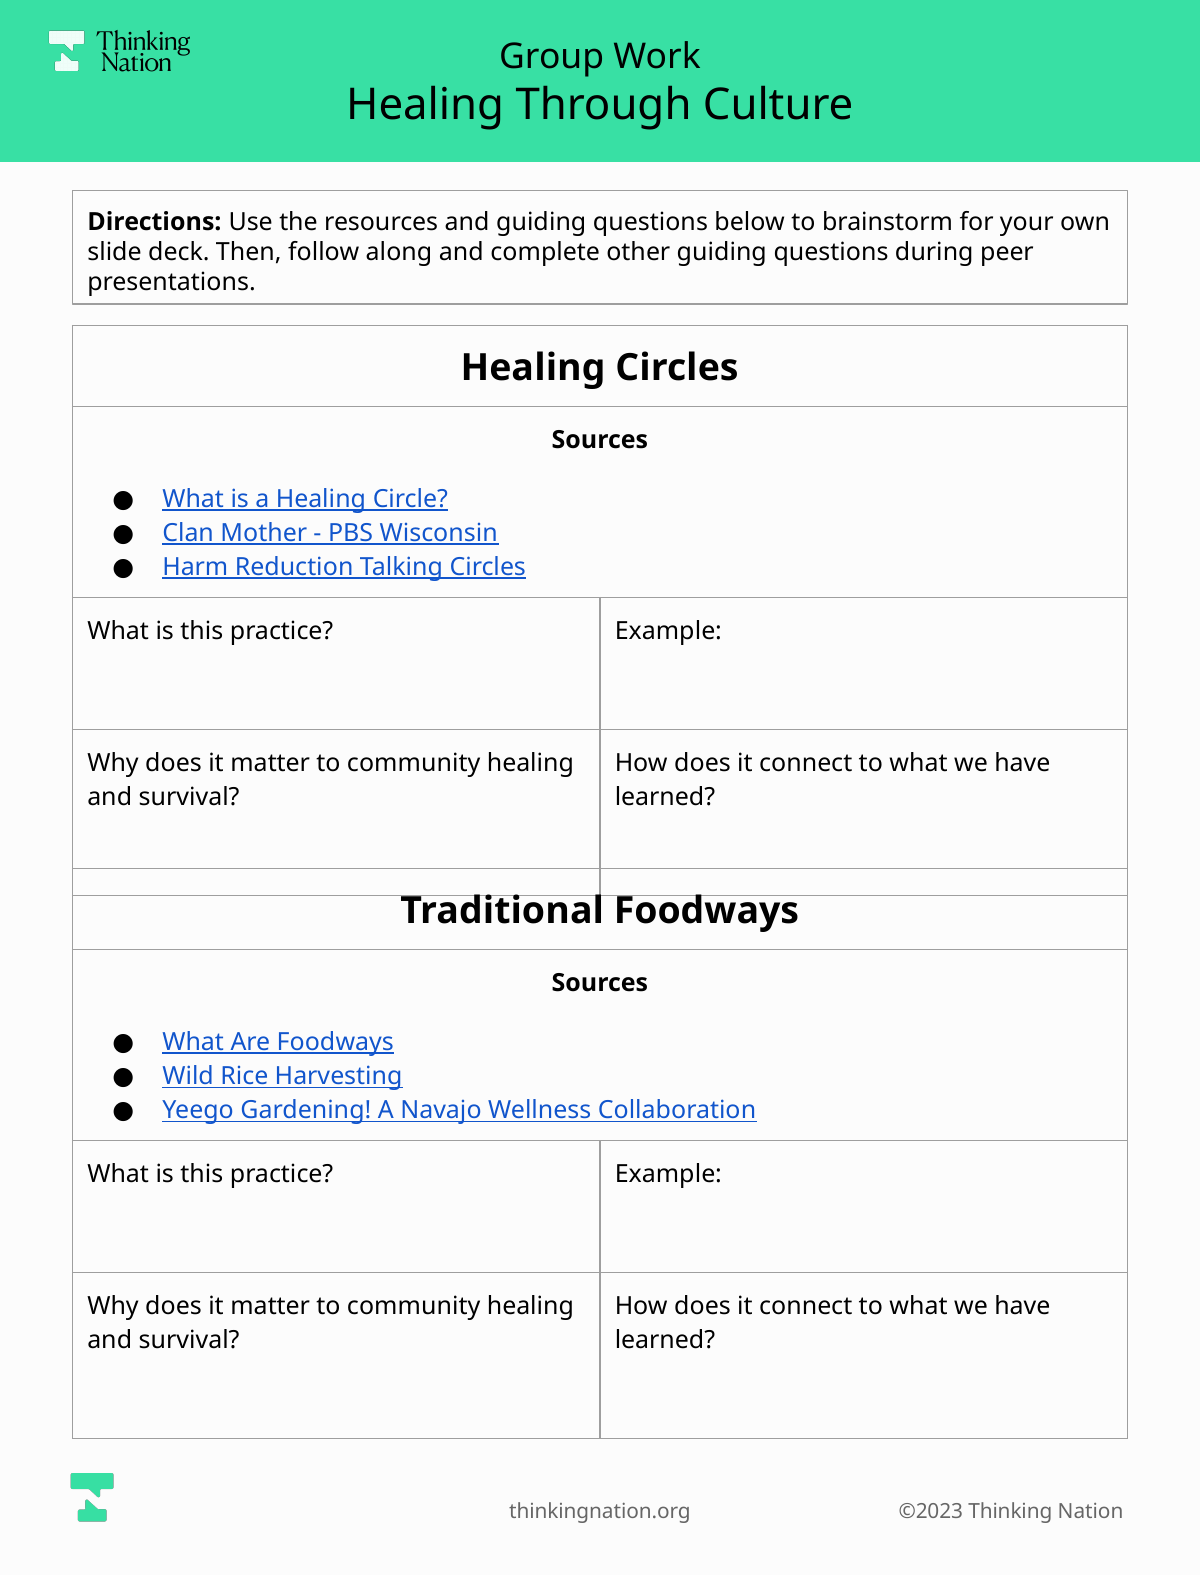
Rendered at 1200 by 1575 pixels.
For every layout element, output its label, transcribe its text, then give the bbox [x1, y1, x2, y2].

table_cell How does it connect to what we have learned? [601, 1273, 1127, 1438]
table_cell Why does it matter to community healing and survival? [73, 730, 599, 868]
table_cell Why does it matter to community healing and survival? [73, 1273, 599, 1438]
picture [58, 1463, 126, 1531]
table_header Traditional Foodways [73, 869, 1127, 949]
text_box ©2023 Thinking Nation [854, 1483, 1139, 1532]
table_header Healing Circles [73, 326, 1127, 406]
text_box thinkingnation.org [457, 1483, 742, 1532]
table_cell Sources What is a Healing Circle? Clan Mother - PBS Wisconsin Harm Reduction Talking Circles [73, 407, 1127, 597]
table_cell Example: [601, 1141, 1127, 1272]
table_cell Example: [601, 598, 1127, 729]
text_box Directions: Use the resources and guiding questions below to brainstorm for your own slide deck. Then, follow along and complete other guiding questions during peer presentations. [72, 190, 1128, 304]
picture [33, 16, 195, 85]
table_cell Sources What Are Foodways Wild Rice Harvesting Yeego Gardening! A Navajo Wellness Collaboration [73, 950, 1127, 1140]
table_cell What is this practice? [73, 1141, 599, 1272]
text_box Group Work Healing Through Culture [0, 0, 1200, 162]
table_cell How does it connect to what we have learned? [601, 730, 1127, 868]
table_cell What is this practice? [73, 598, 599, 729]
